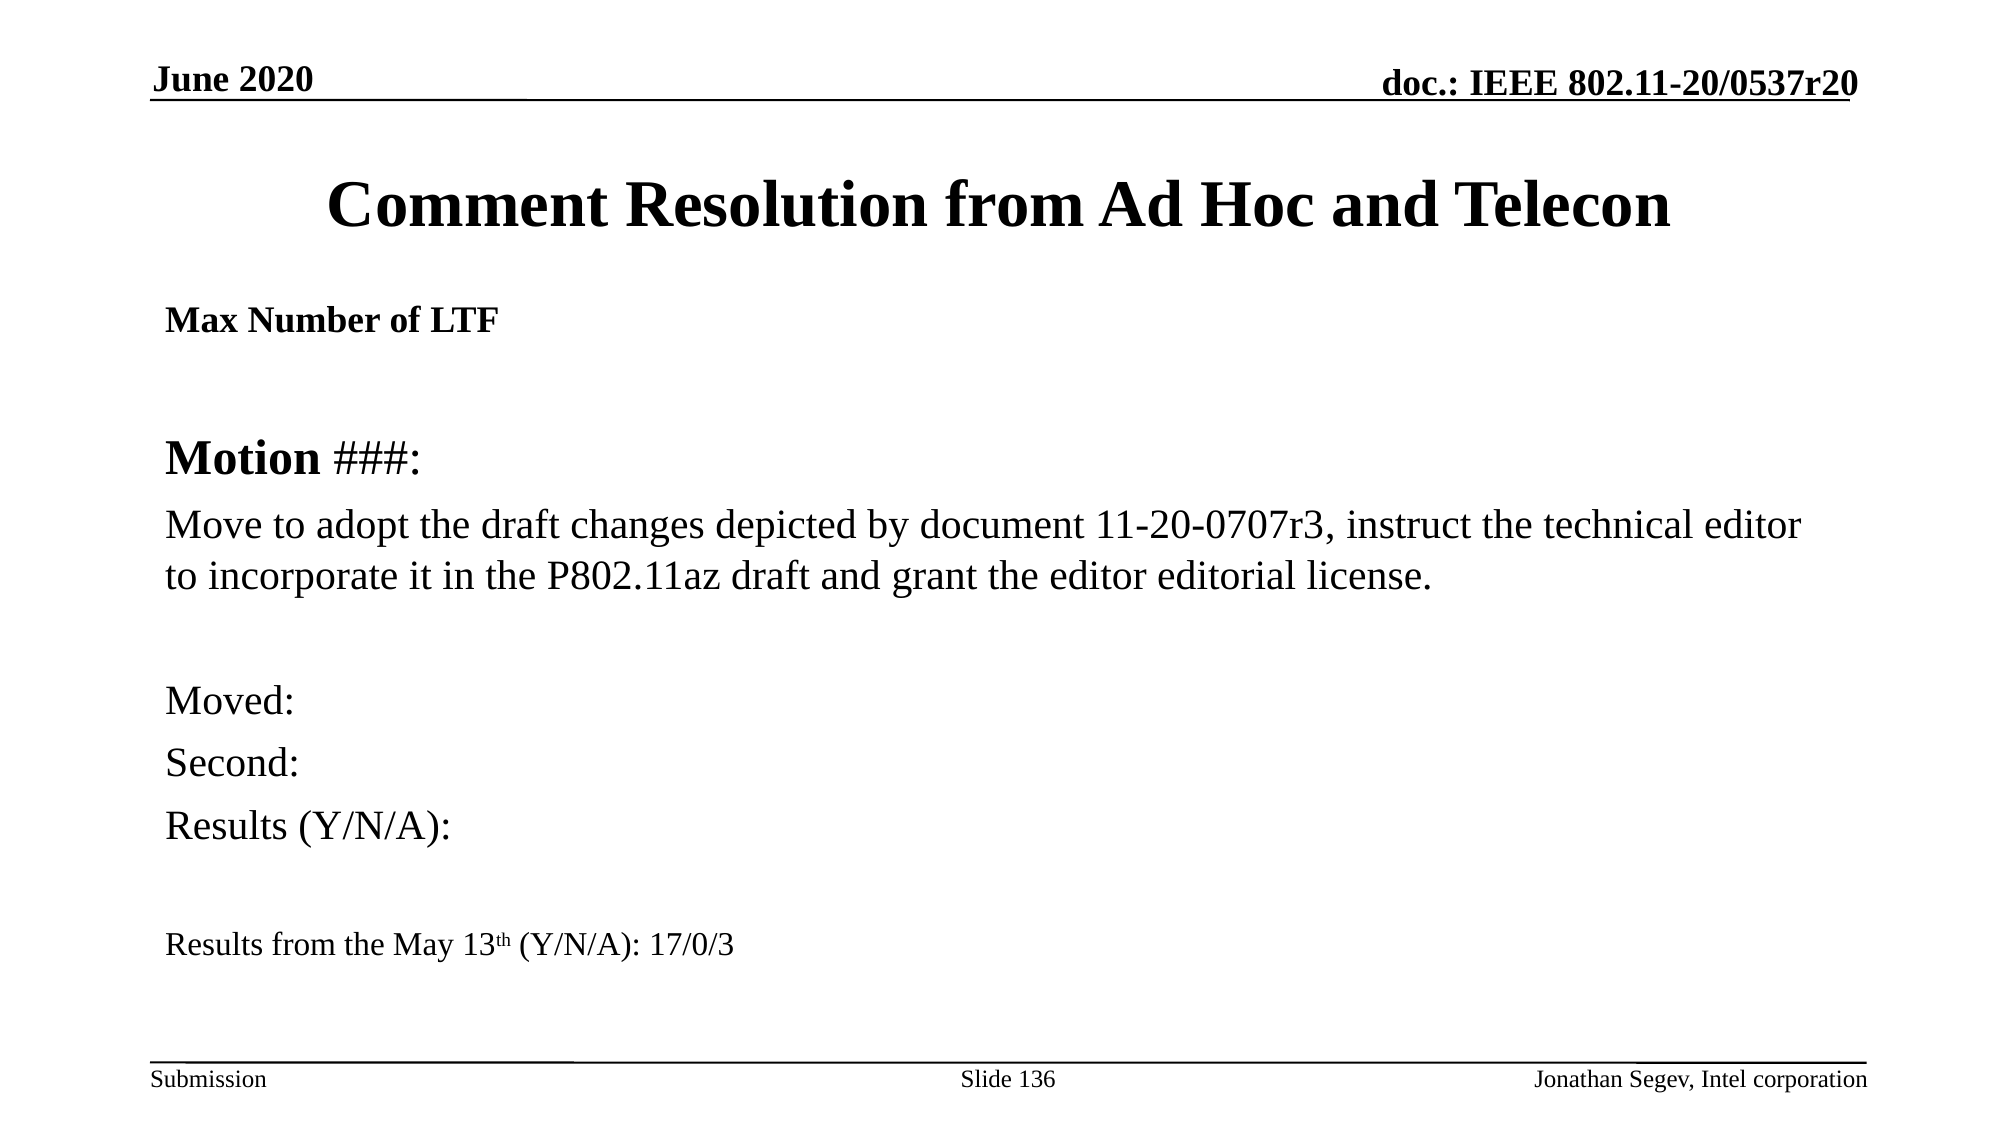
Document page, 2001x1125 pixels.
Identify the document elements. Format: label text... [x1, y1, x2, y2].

list Max Number of LTF Motion ###: Move to adopt the draft changes depicted by document 11-20-0707r3, instruct the technical editor to incorporate it in the P802.11az draft and grant the editor editorial license. Moved: Second: Results (Y/N/A): Results from the May 13th (Y/N/A): 17/0/3 [149, 286, 1850, 1000]
slide_number Slide 136 [950, 1061, 1067, 1123]
title Comment Resolution from Ad Hoc and Telecon [149, 112, 1850, 286]
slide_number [152, 54, 563, 100]
footer Jonathan Segev, Intel corporation [1171, 1061, 1869, 1093]
